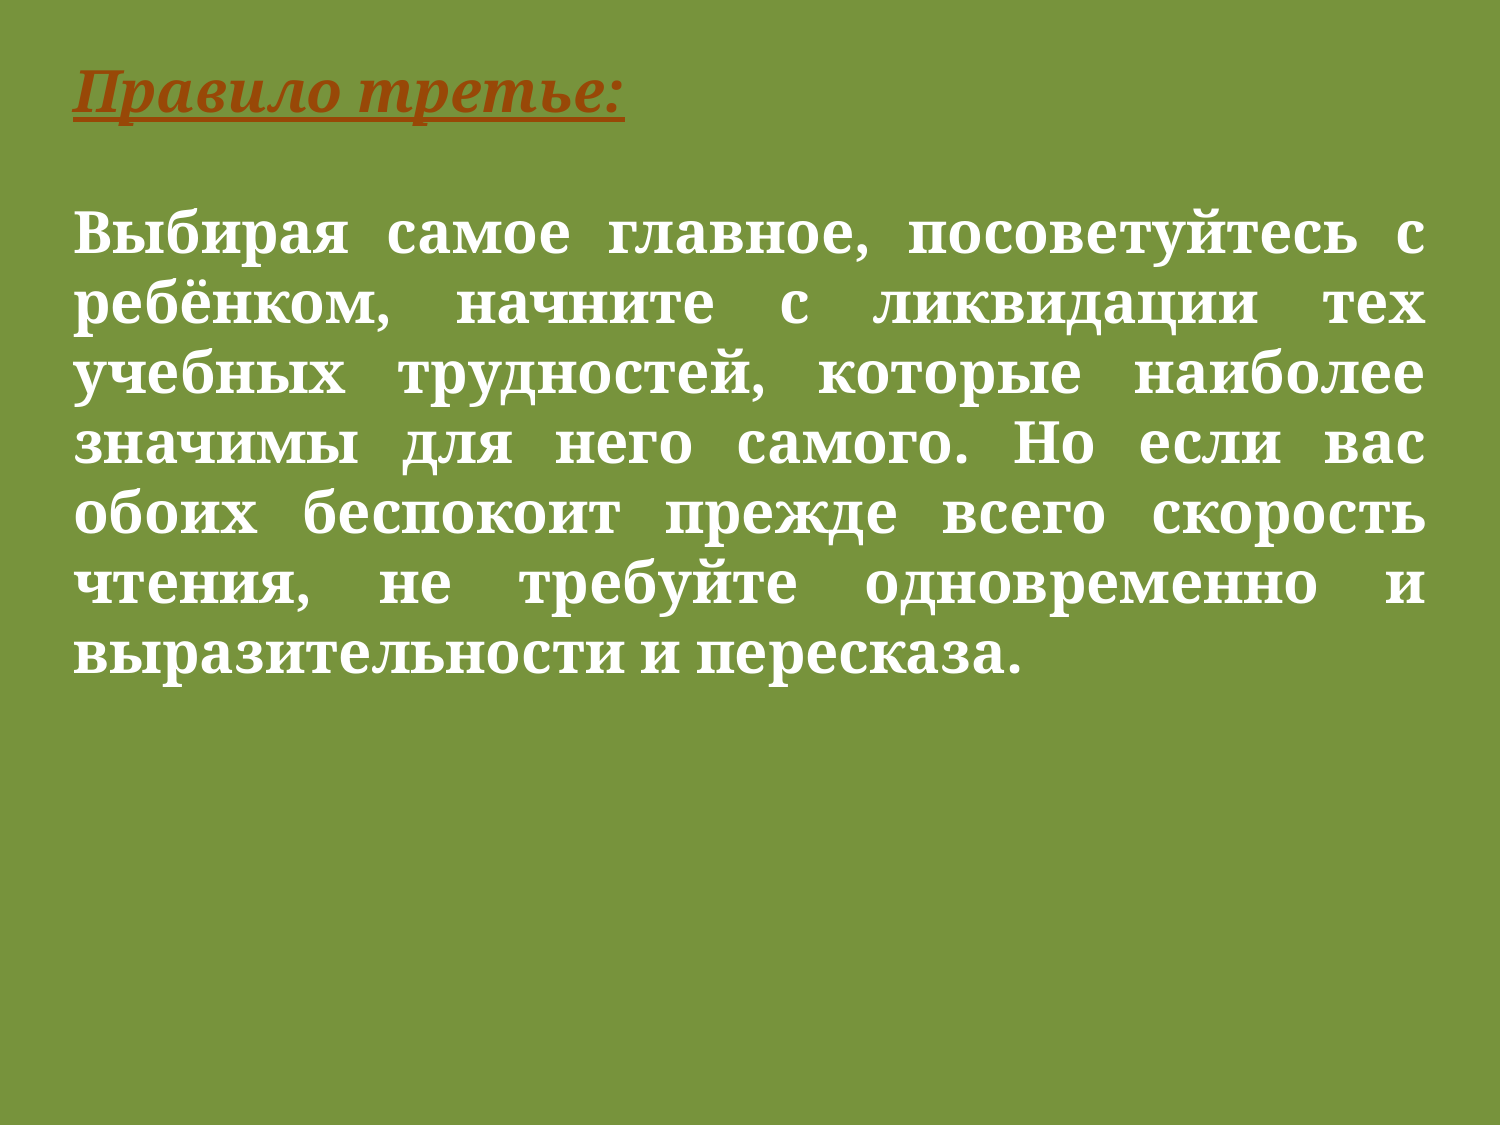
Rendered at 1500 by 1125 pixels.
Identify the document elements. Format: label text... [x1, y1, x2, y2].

text_box Выбирая самое главное, посоветуйтесь с ребёнком, начните с ликвидации тех учебных трудностей, которые наиболее значимы для него самого. Но если вас обоих беспокоит прежде всего скорость чтения, не требуйте одновременно и выразительности и пересказа. [58, 187, 1442, 693]
text_box Правило третье: [58, 46, 926, 132]
